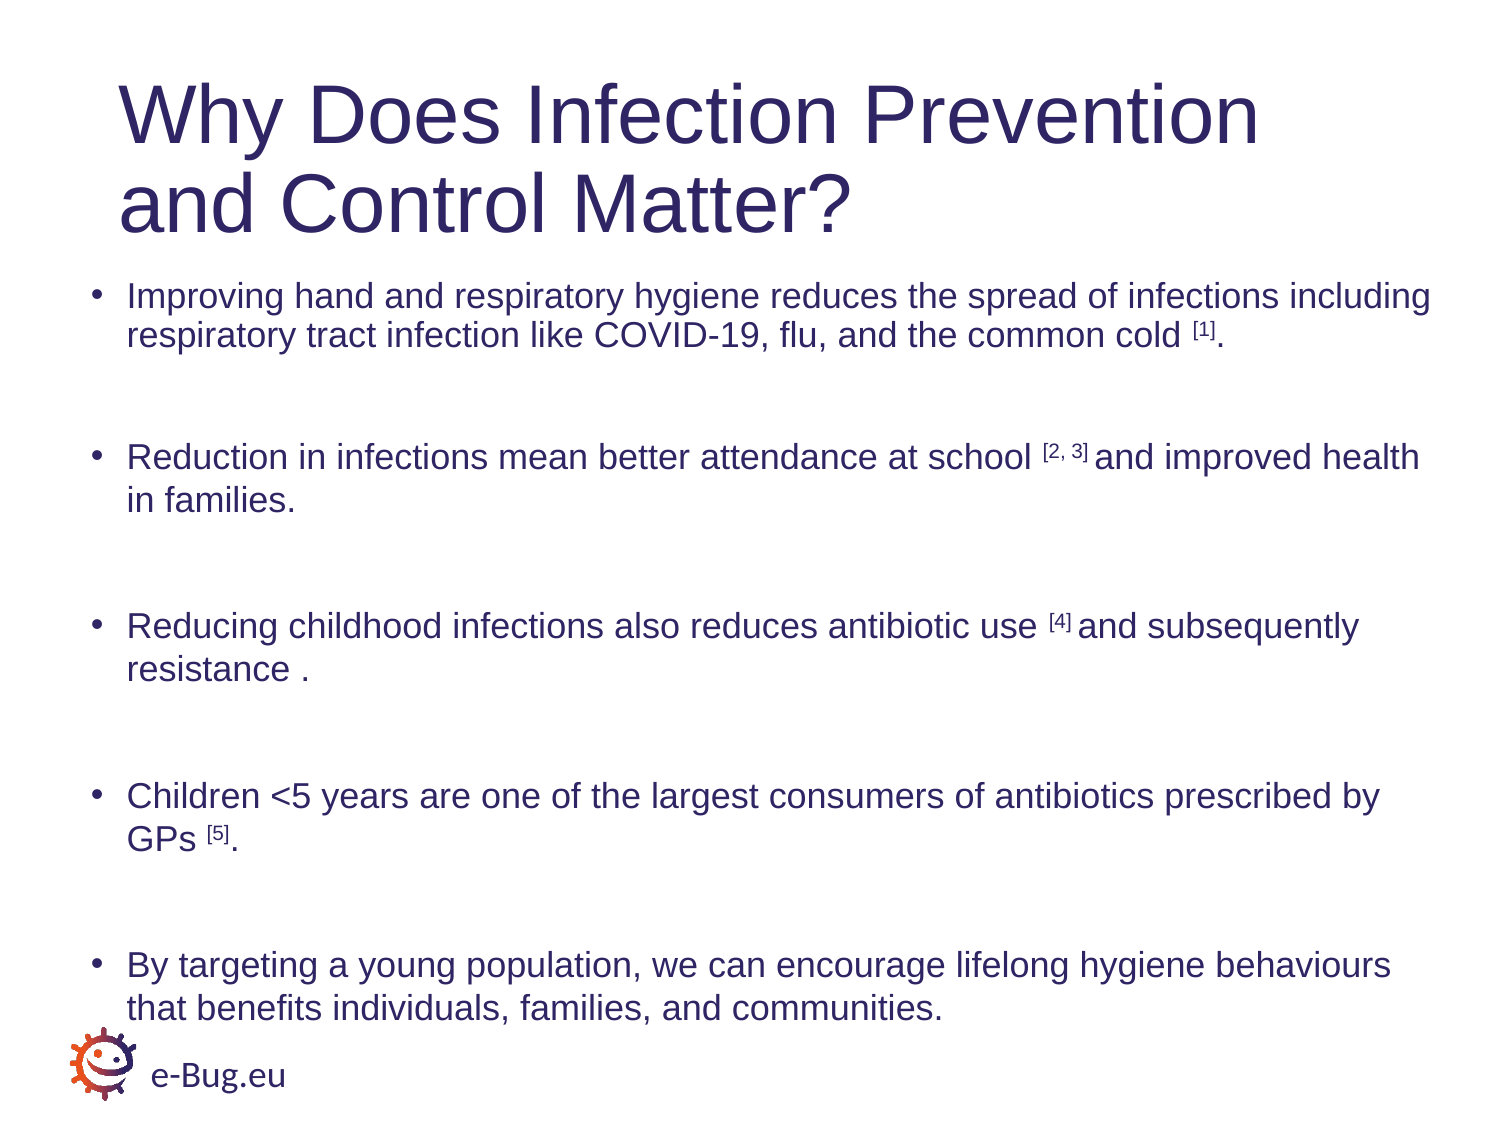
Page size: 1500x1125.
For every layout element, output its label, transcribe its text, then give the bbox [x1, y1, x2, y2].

list Improving hand and respiratory hygiene reduces the spread of infections including respiratory tract infection like COVID-19, flu, and the common cold [1]. Reduction in infections mean better attendance at school [2, 3] and improved health in families. Reducing childhood infections also reduces antibiotic use [4] and subsequently resistance . Children <5 years are one of the largest consumers of antibiotics prescribed by GPs [5]. By targeting a young population, we can encourage lifelong hygiene behaviours that benefits individuals, families, and communities. [75, 269, 1471, 1043]
footer e-Bug.eu [135, 1042, 642, 1103]
title Why Does Infection Prevention and Control Matter? [103, 52, 1397, 269]
picture [69, 1027, 135, 1103]
